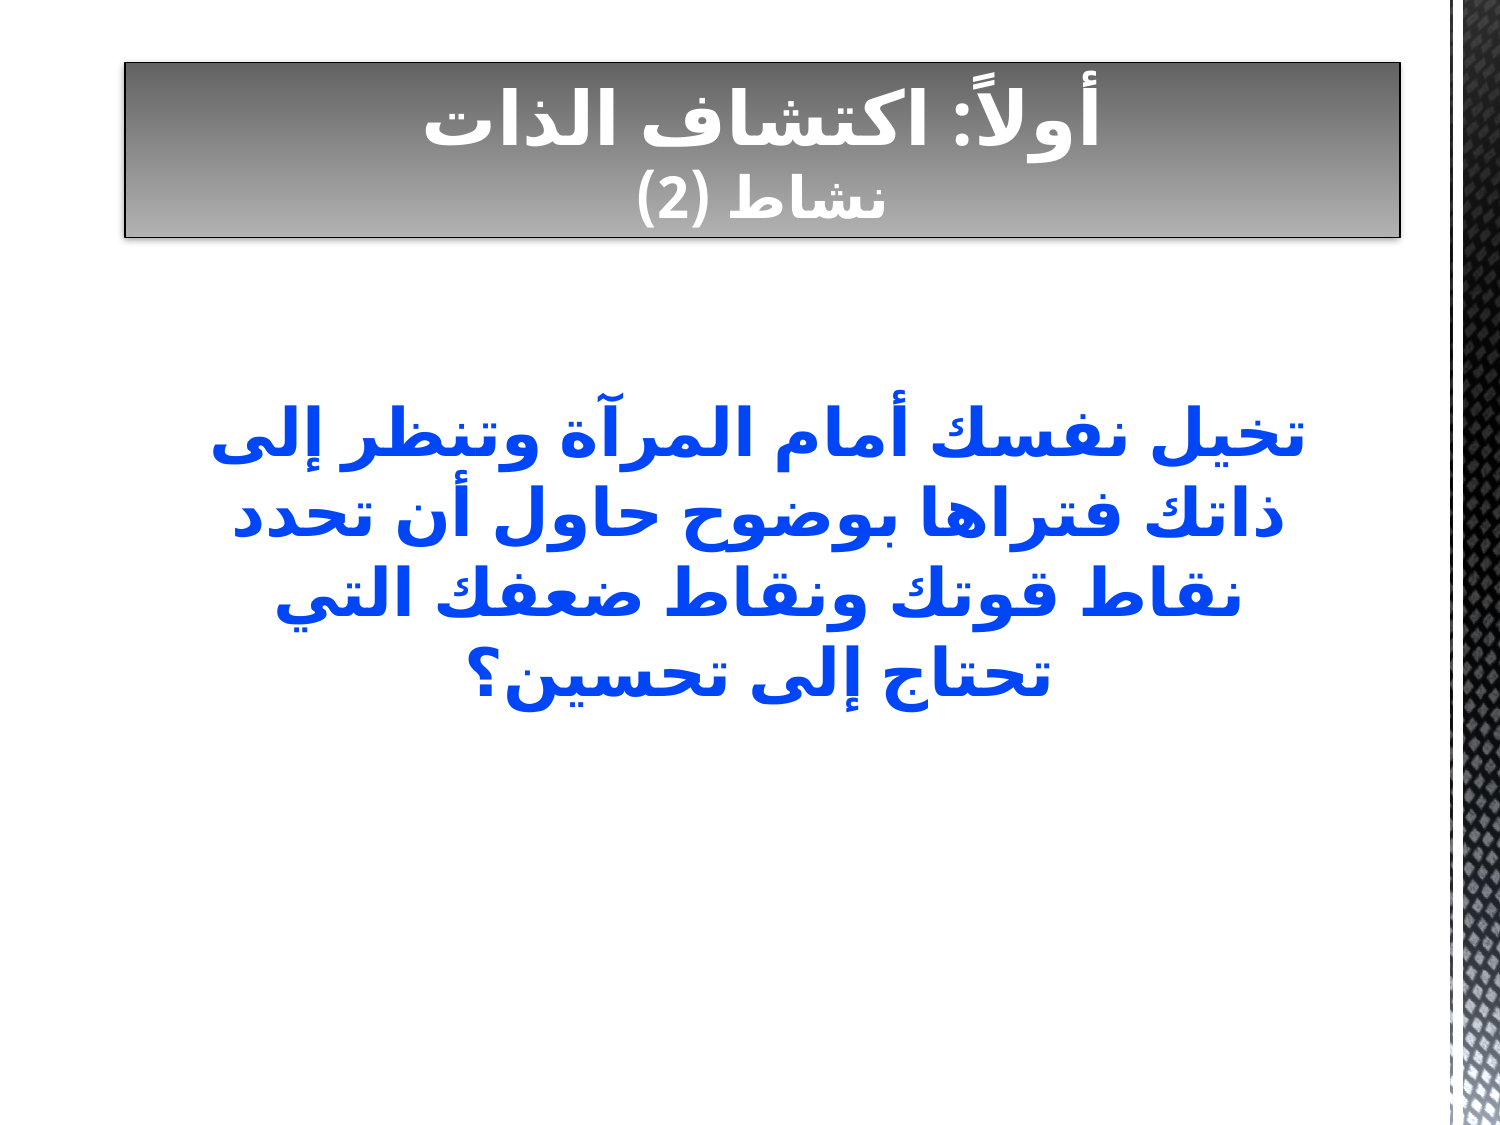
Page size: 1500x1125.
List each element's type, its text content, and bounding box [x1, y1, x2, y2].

list تخيل نفسك أمام المرآة وتنظر إلى ذاتك فتراها بوضوح حاول أن تحدد نقاط قوتك ونقاط ضعفك التي تحتاج إلى تحسين؟ [174, 275, 1345, 825]
picture [1447, 0, 1500, 1125]
title أولاً: اكتشاف الذات نشاط (2) [124, 62, 1401, 238]
